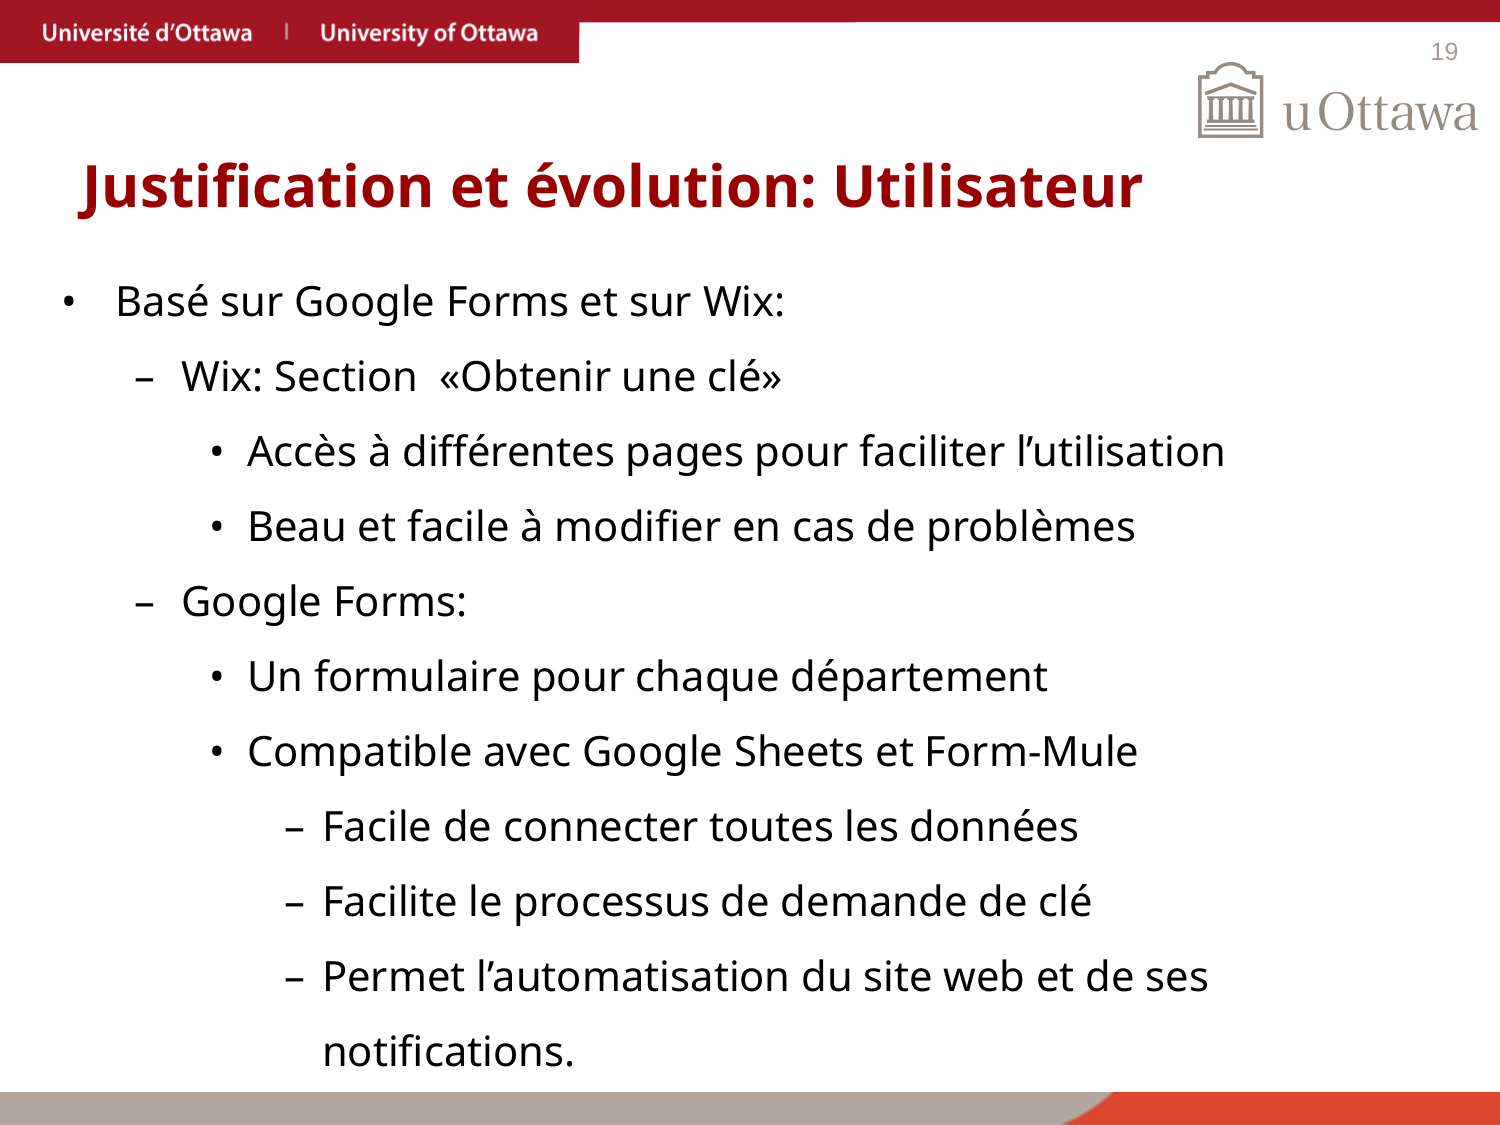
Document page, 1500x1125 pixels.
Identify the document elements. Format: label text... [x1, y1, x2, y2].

picture [0, 0, 1500, 138]
title Justification et évolution: Utilisateur [67, 113, 1344, 256]
picture [0, 1092, 1500, 1125]
list Basé sur Google Forms et sur Wix: Wix: Section «Obtenir une clé» Accès à différentes pages pour faciliter l’utilisation Beau et facile à modifier en cas de problèmes Google Forms: Un formulaire pour chaque département Compatible avec Google Sheets et Form-Mule Facile de connecter toutes les données Facilite le processus de demande de clé Permet l’automatisation du site web et de ses notifications. [44, 242, 1320, 1043]
